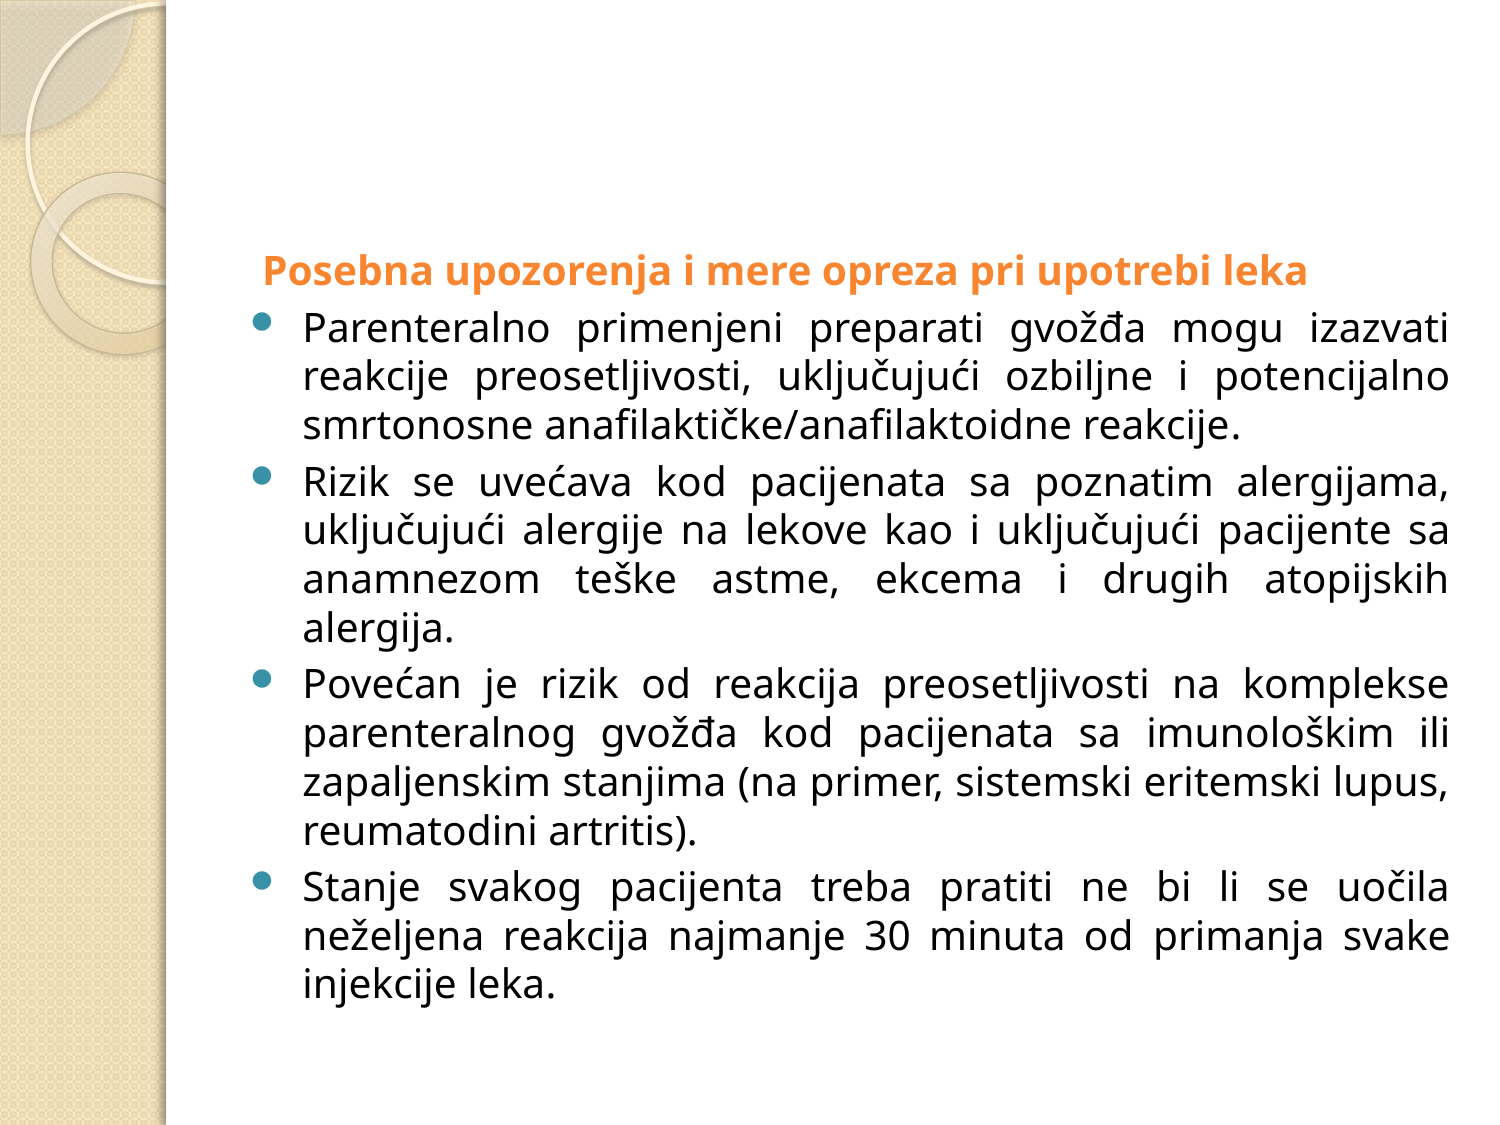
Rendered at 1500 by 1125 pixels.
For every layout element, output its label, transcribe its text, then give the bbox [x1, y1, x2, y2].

list Posebna upozorenja i mere opreza pri upotrebi leka Parenteralno primenjeni preparati gvožđa mogu izazvati reakcije preosetljivosti, uključujući ozbiljne i potencijalno smrtonosne anafilaktičke/anafilaktoidne reakcije. Rizik se uvećava kod pacijenata sa poznatim alergijama, uključujući alergije na lekove kao i uključujući pacijente sa anamnezom teške astme, ekcema i drugih atopijskih alergija. Povećan je rizik od reakcija preosetljivosti na komplekse parenteralnog gvožđa kod pacijenata sa imunološkim ili zapaljenskim stanjima (na primer, sistemski eritemski lupus, reumatodini artritis). Stanje svakog pacijenta treba pratiti ne bi li se uočila neželjena reakcija najmanje 30 minuta od primanja svake injekcije leka. [235, 237, 1466, 1025]
